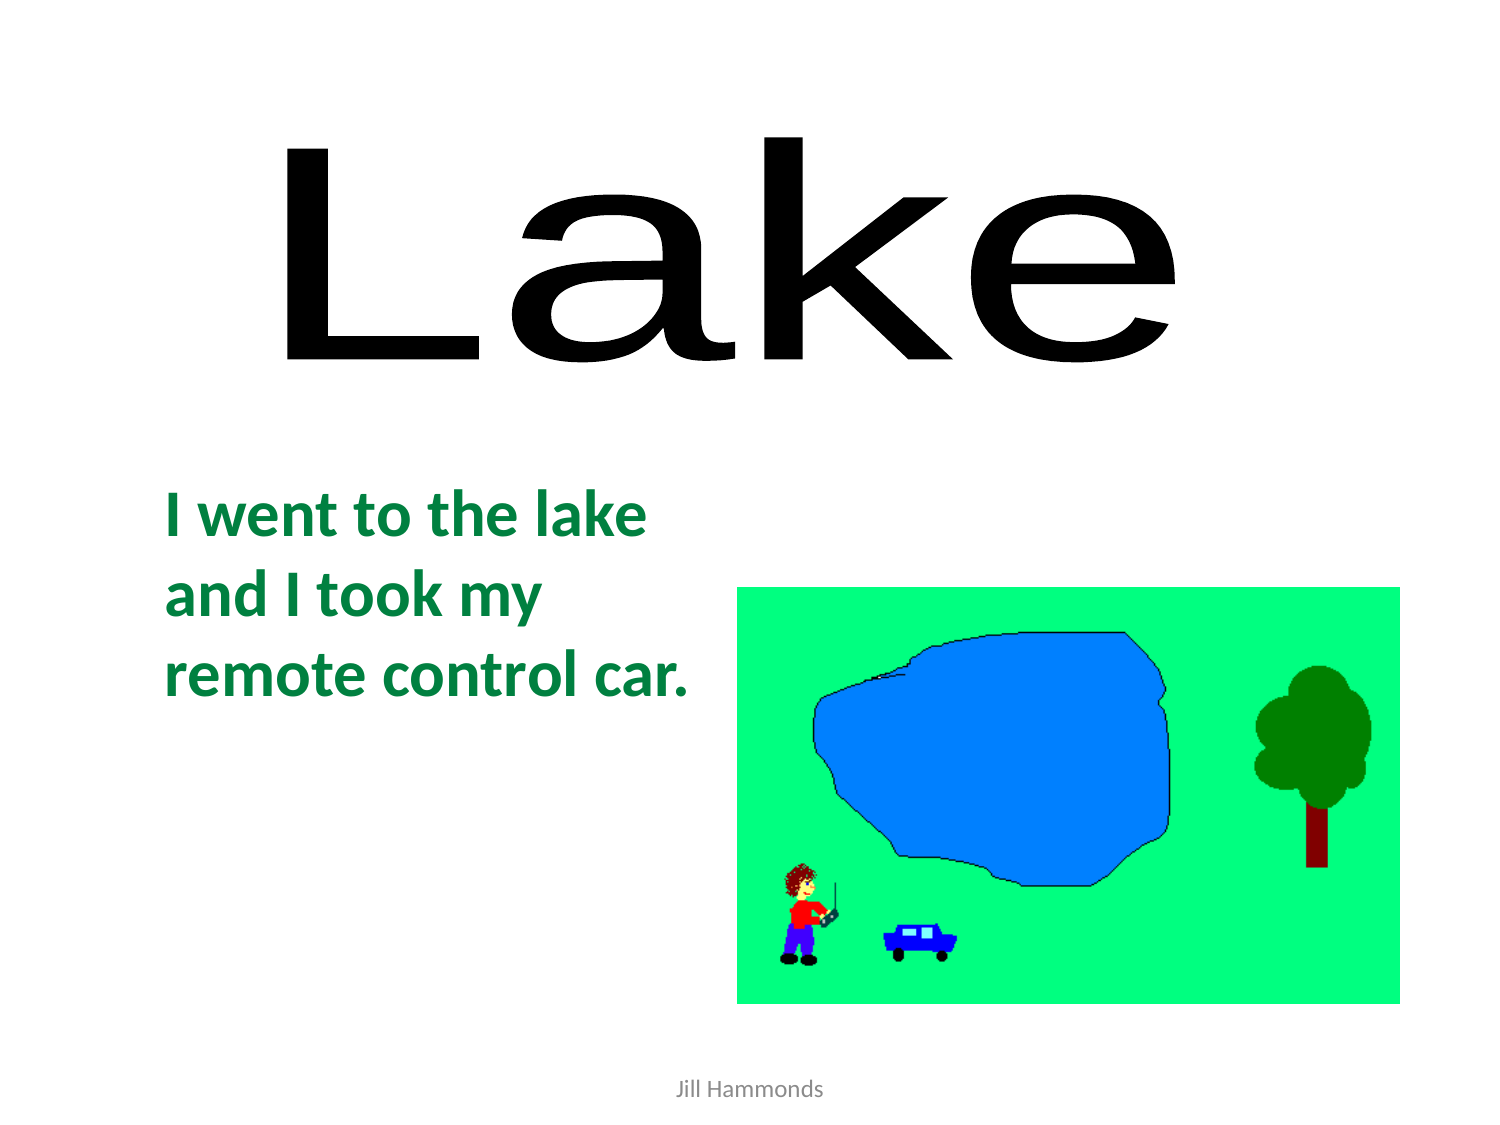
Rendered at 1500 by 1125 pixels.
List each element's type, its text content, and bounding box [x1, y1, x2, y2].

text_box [737, 587, 1401, 1004]
text_box I went to the lake and I took my remote control car. [150, 462, 775, 718]
footer Jill Hammonds [512, 1042, 988, 1103]
